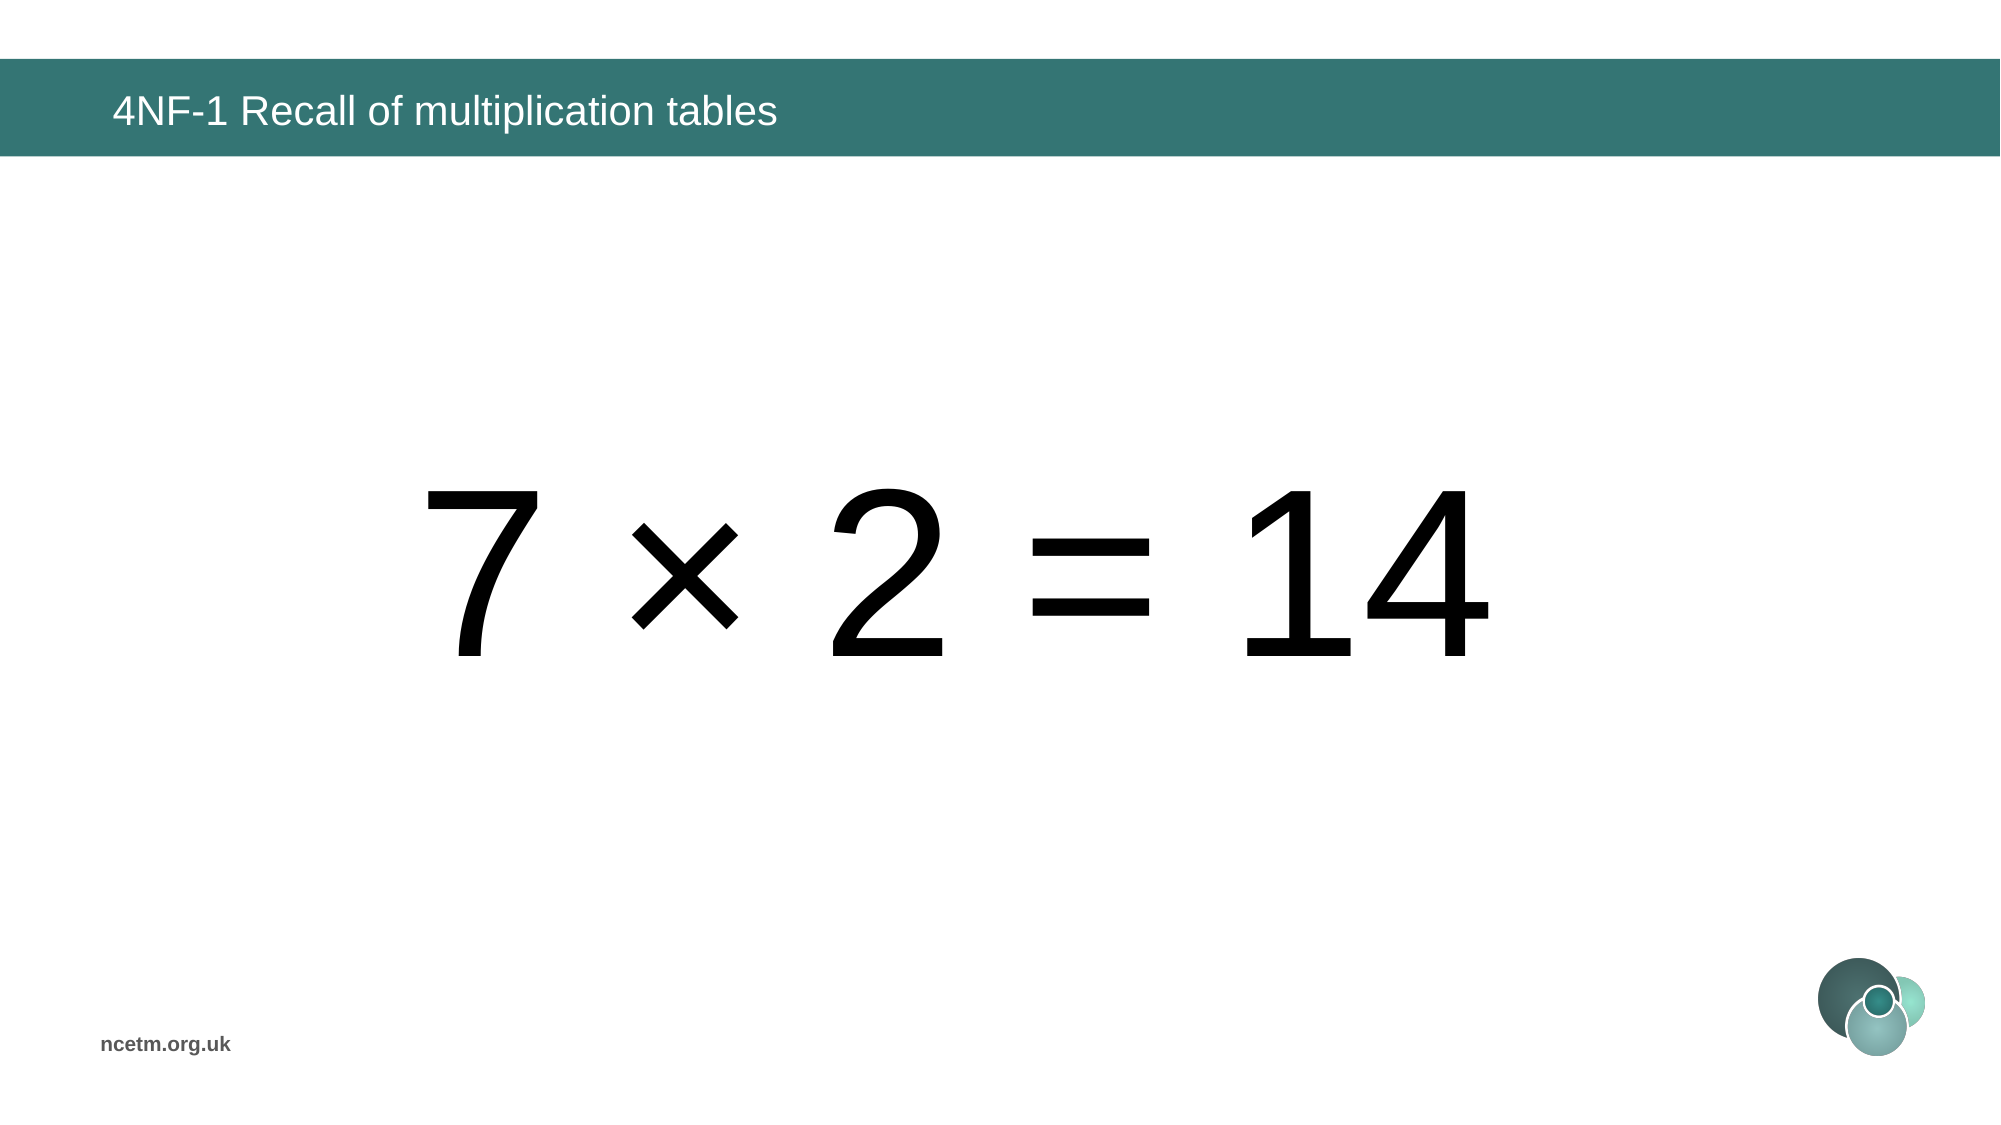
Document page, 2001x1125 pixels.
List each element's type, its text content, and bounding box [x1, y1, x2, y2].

picture [1818, 958, 1925, 1056]
title 4NF-1 Recall of multiplication tables [97, 76, 1945, 147]
text_box 14 [1214, 409, 1511, 712]
text_box 7 × 2 = [401, 409, 1214, 712]
